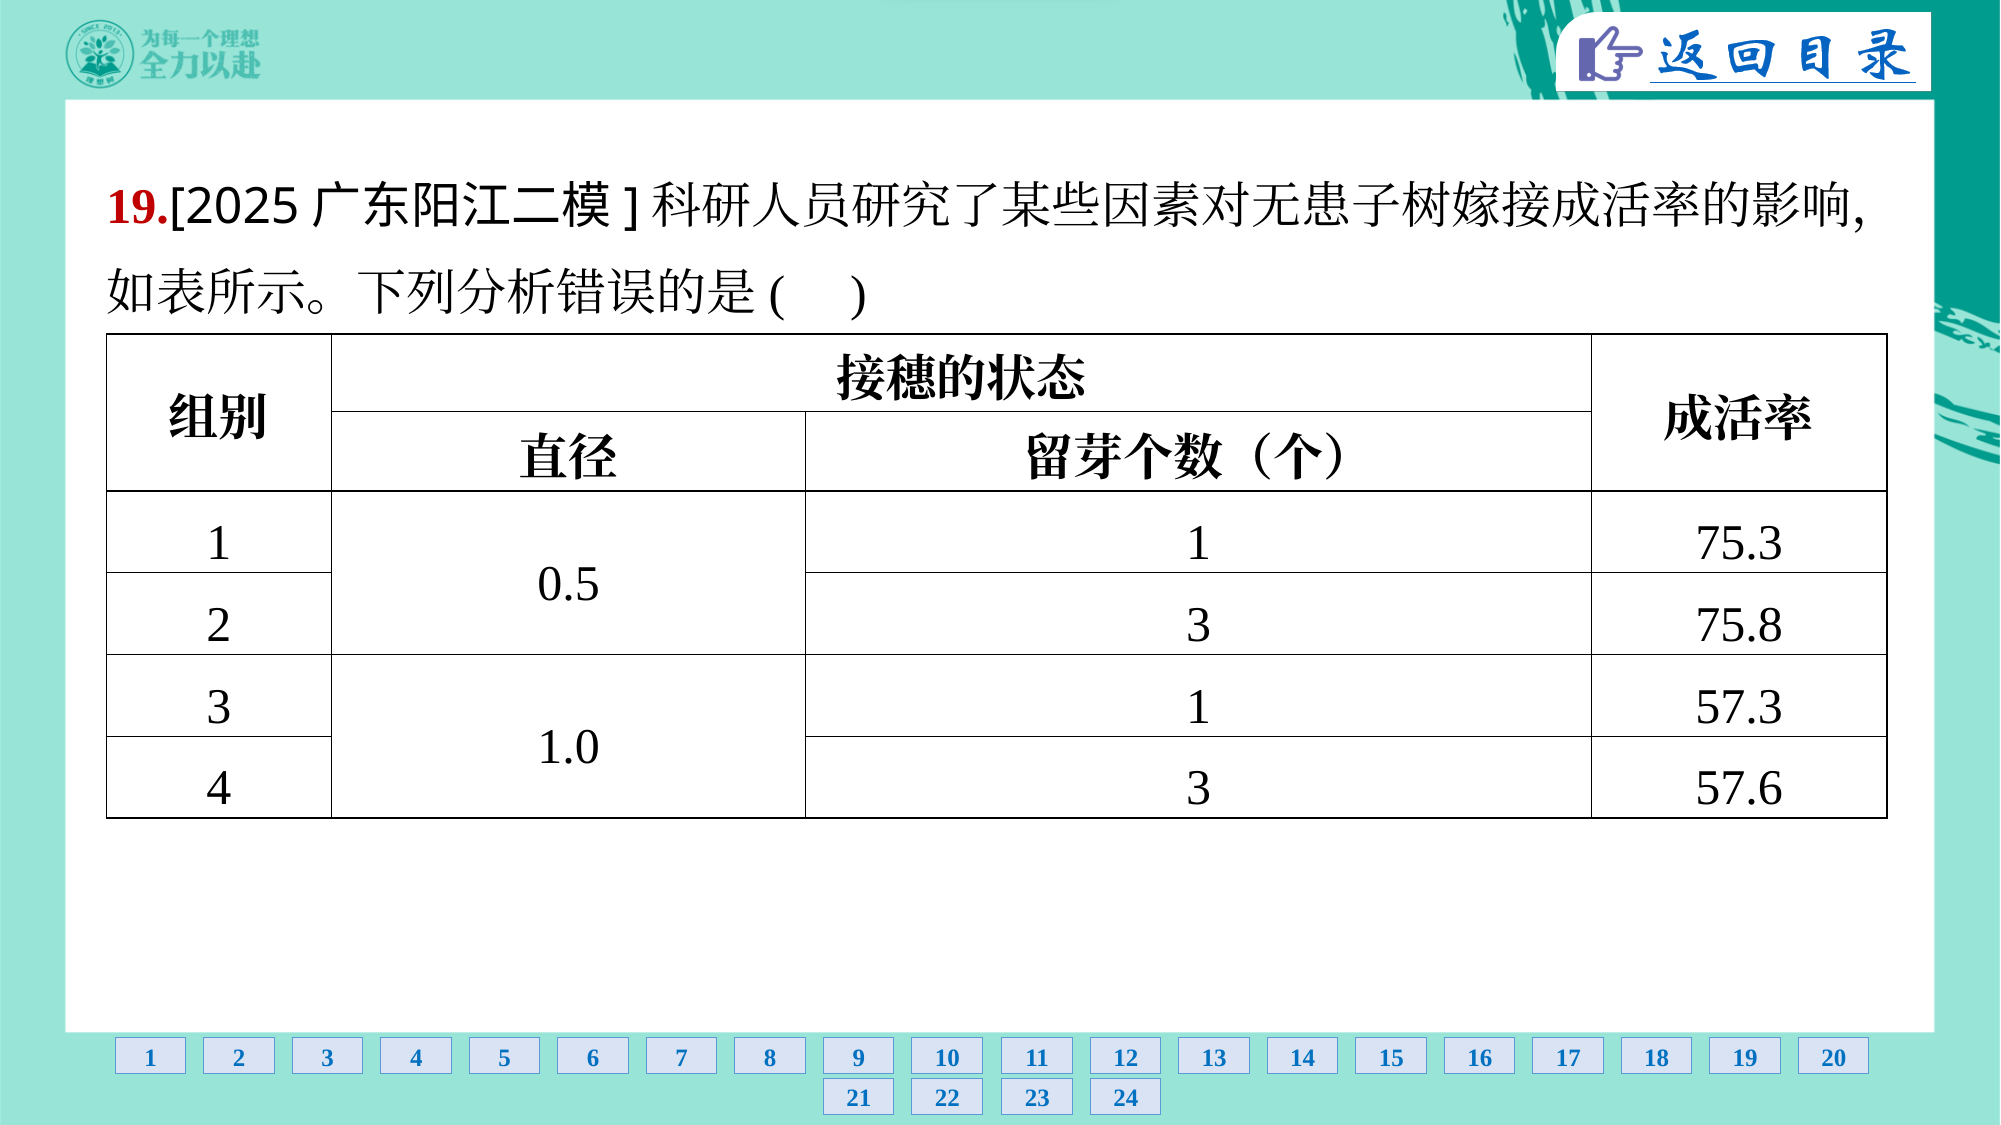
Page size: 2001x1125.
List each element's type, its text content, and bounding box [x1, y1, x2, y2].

picture [0, 0, 2000, 1125]
text_box 19.[2025广东阳江二模]科研人员研究了某些因素对无患子树嫁接成活率的影响， 如表所示。下列分析错误的是( ) [106, 141, 1895, 312]
